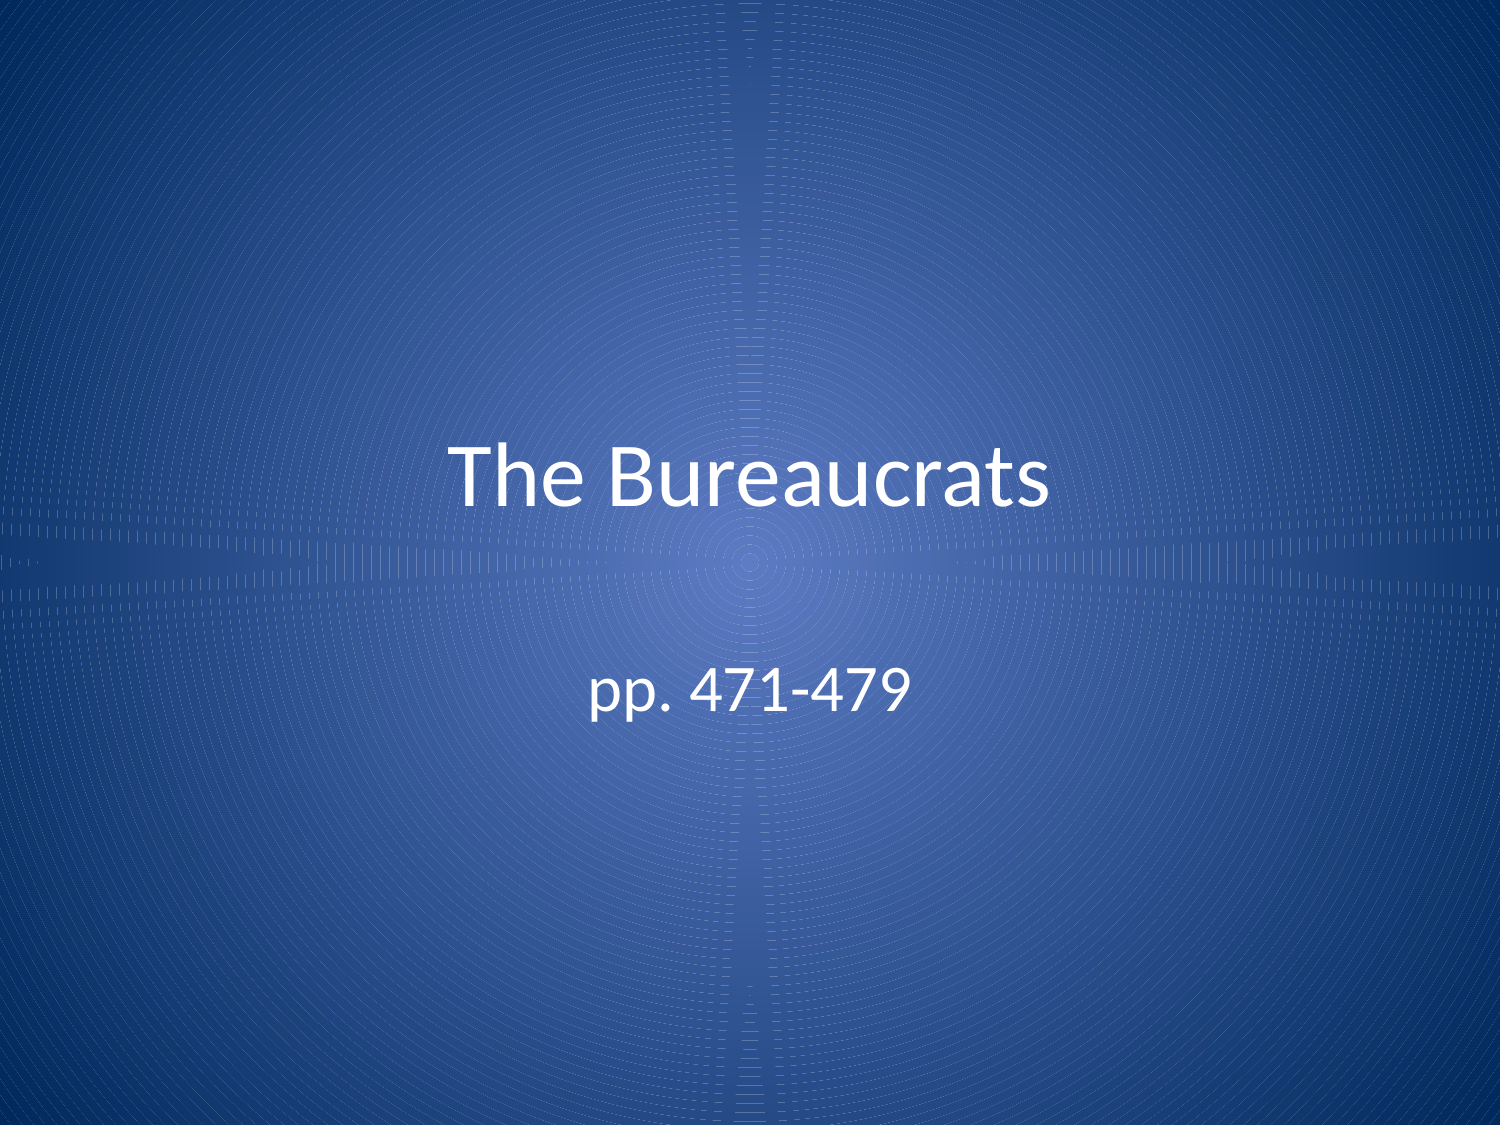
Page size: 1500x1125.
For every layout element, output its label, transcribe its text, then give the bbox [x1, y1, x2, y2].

title The Bureaucrats [112, 349, 1388, 591]
subtitle pp. 471-479 [225, 637, 1275, 925]
